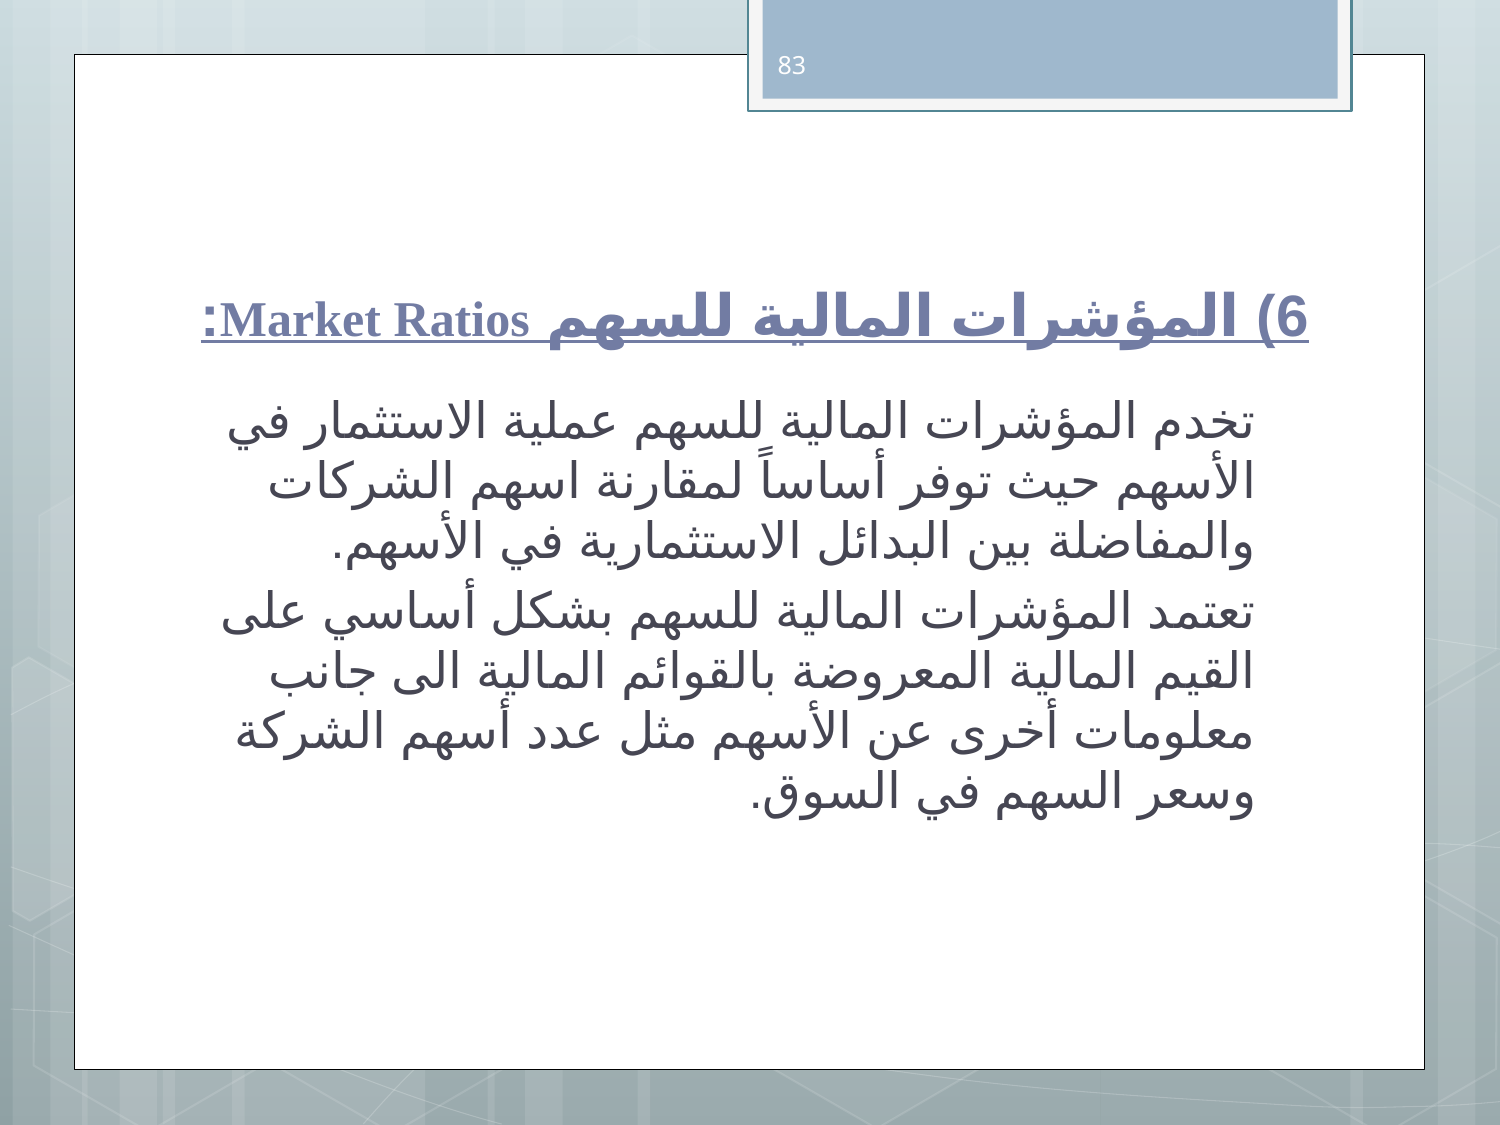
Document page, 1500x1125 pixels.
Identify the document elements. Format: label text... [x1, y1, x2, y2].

list تخدم المؤشرات المالية للسهم عملية الاستثمار في الأسهم حيث توفر أساساً لمقارنة اسهم الشركات والمفاضلة بين البدائل الاستثمارية في الأسهم. تعتمد المؤشرات المالية للسهم بشكل أساسي على القيم المالية المعروضة بالقوائم المالية الى جانب معلومات أخرى عن الأسهم مثل عدد أسهم الشركة وسعر السهم في السوق. [171, 381, 1283, 957]
title 6) المؤشرات المالية للسهم Market Ratios: [171, 168, 1324, 357]
slide_number 83 [762, 36, 982, 97]
